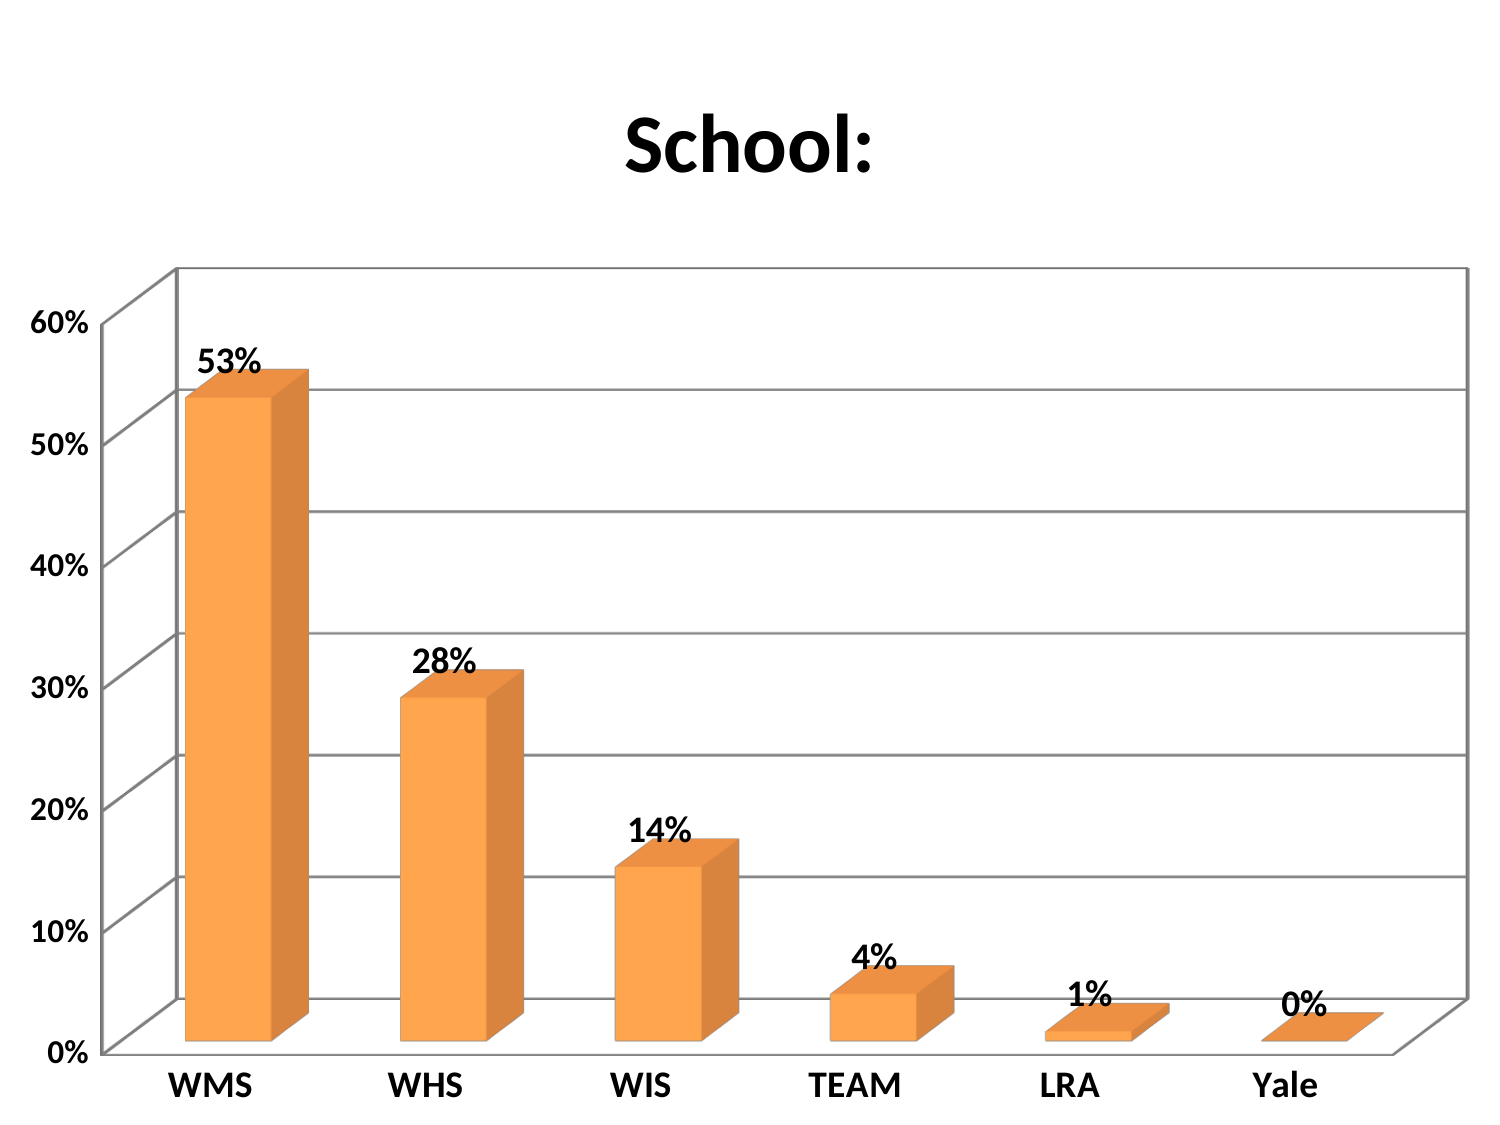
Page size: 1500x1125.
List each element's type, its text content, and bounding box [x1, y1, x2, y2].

chart [0, 249, 1500, 1125]
title School: [0, 45, 1500, 233]
